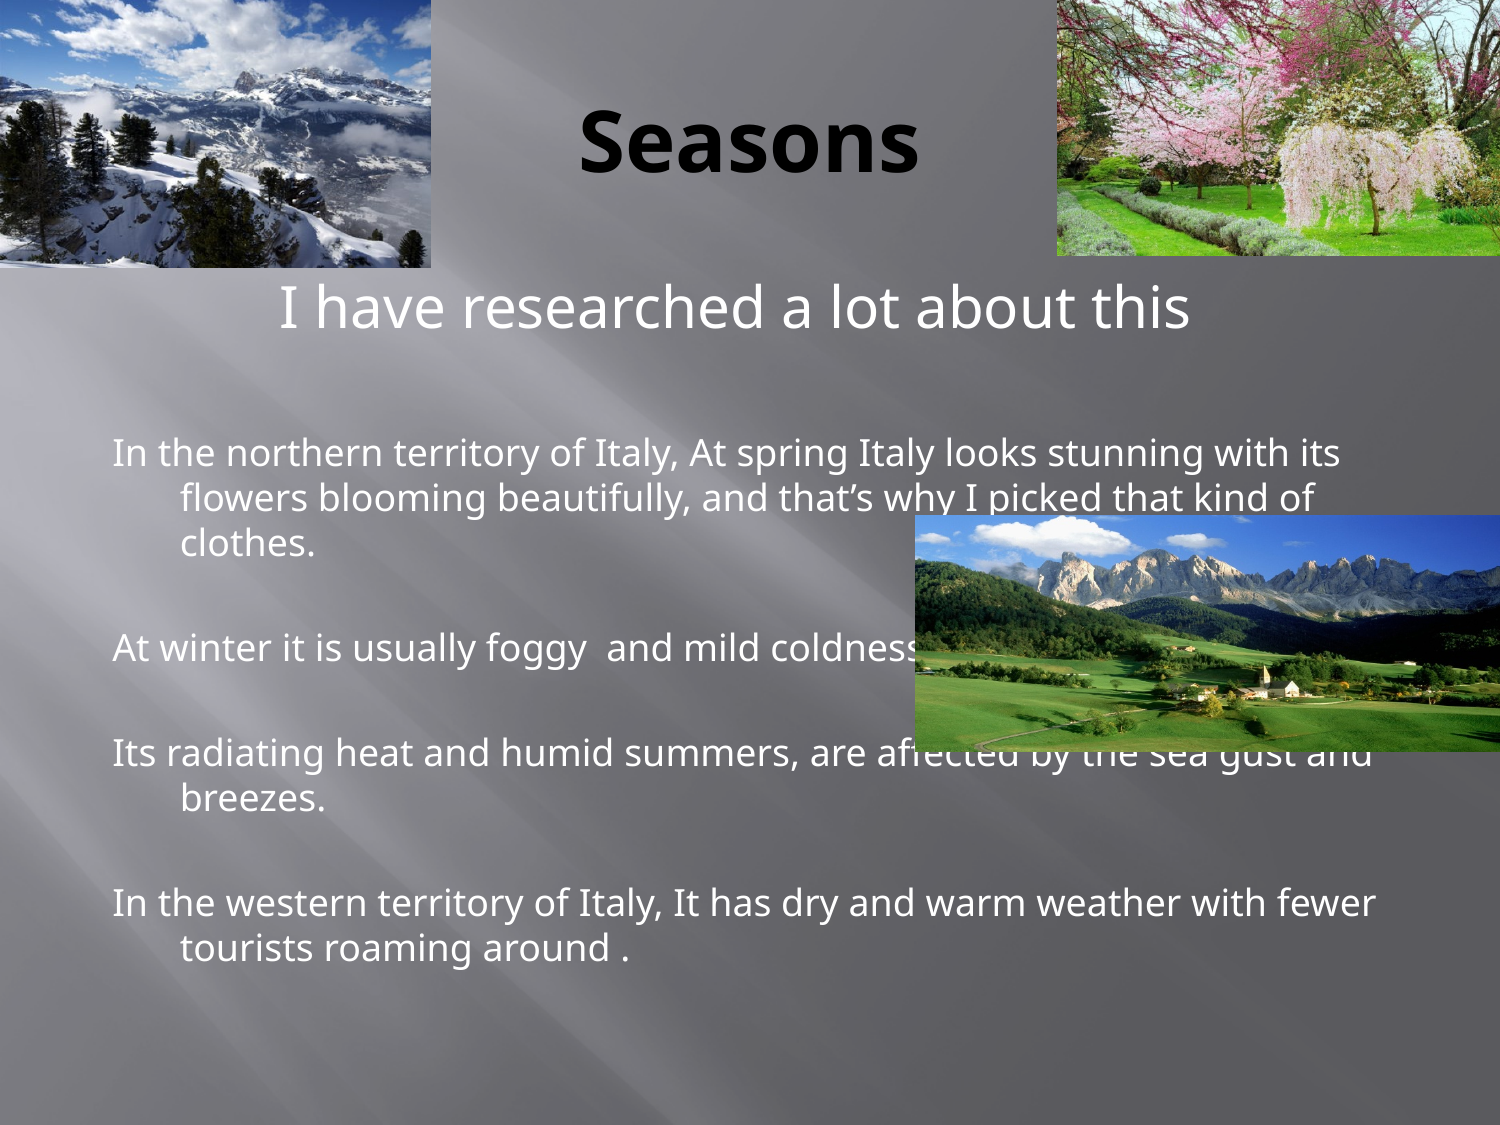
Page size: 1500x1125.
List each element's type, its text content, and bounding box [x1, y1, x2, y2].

list I have researched a lot about this In the northern territory of Italy, At spring Italy looks stunning with its flowers blooming beautifully, and that’s why I picked that kind of clothes. At winter it is usually foggy and mild coldness Its radiating heat and humid summers, are affected by the sea gust and breezes. In the western territory of Italy, It has dry and warm weather with fewer tourists roaming around . [75, 262, 1425, 1035]
title Seasons [474, 45, 1056, 233]
picture [915, 514, 1500, 752]
picture [1056, 0, 1500, 256]
picture [0, 0, 432, 268]
